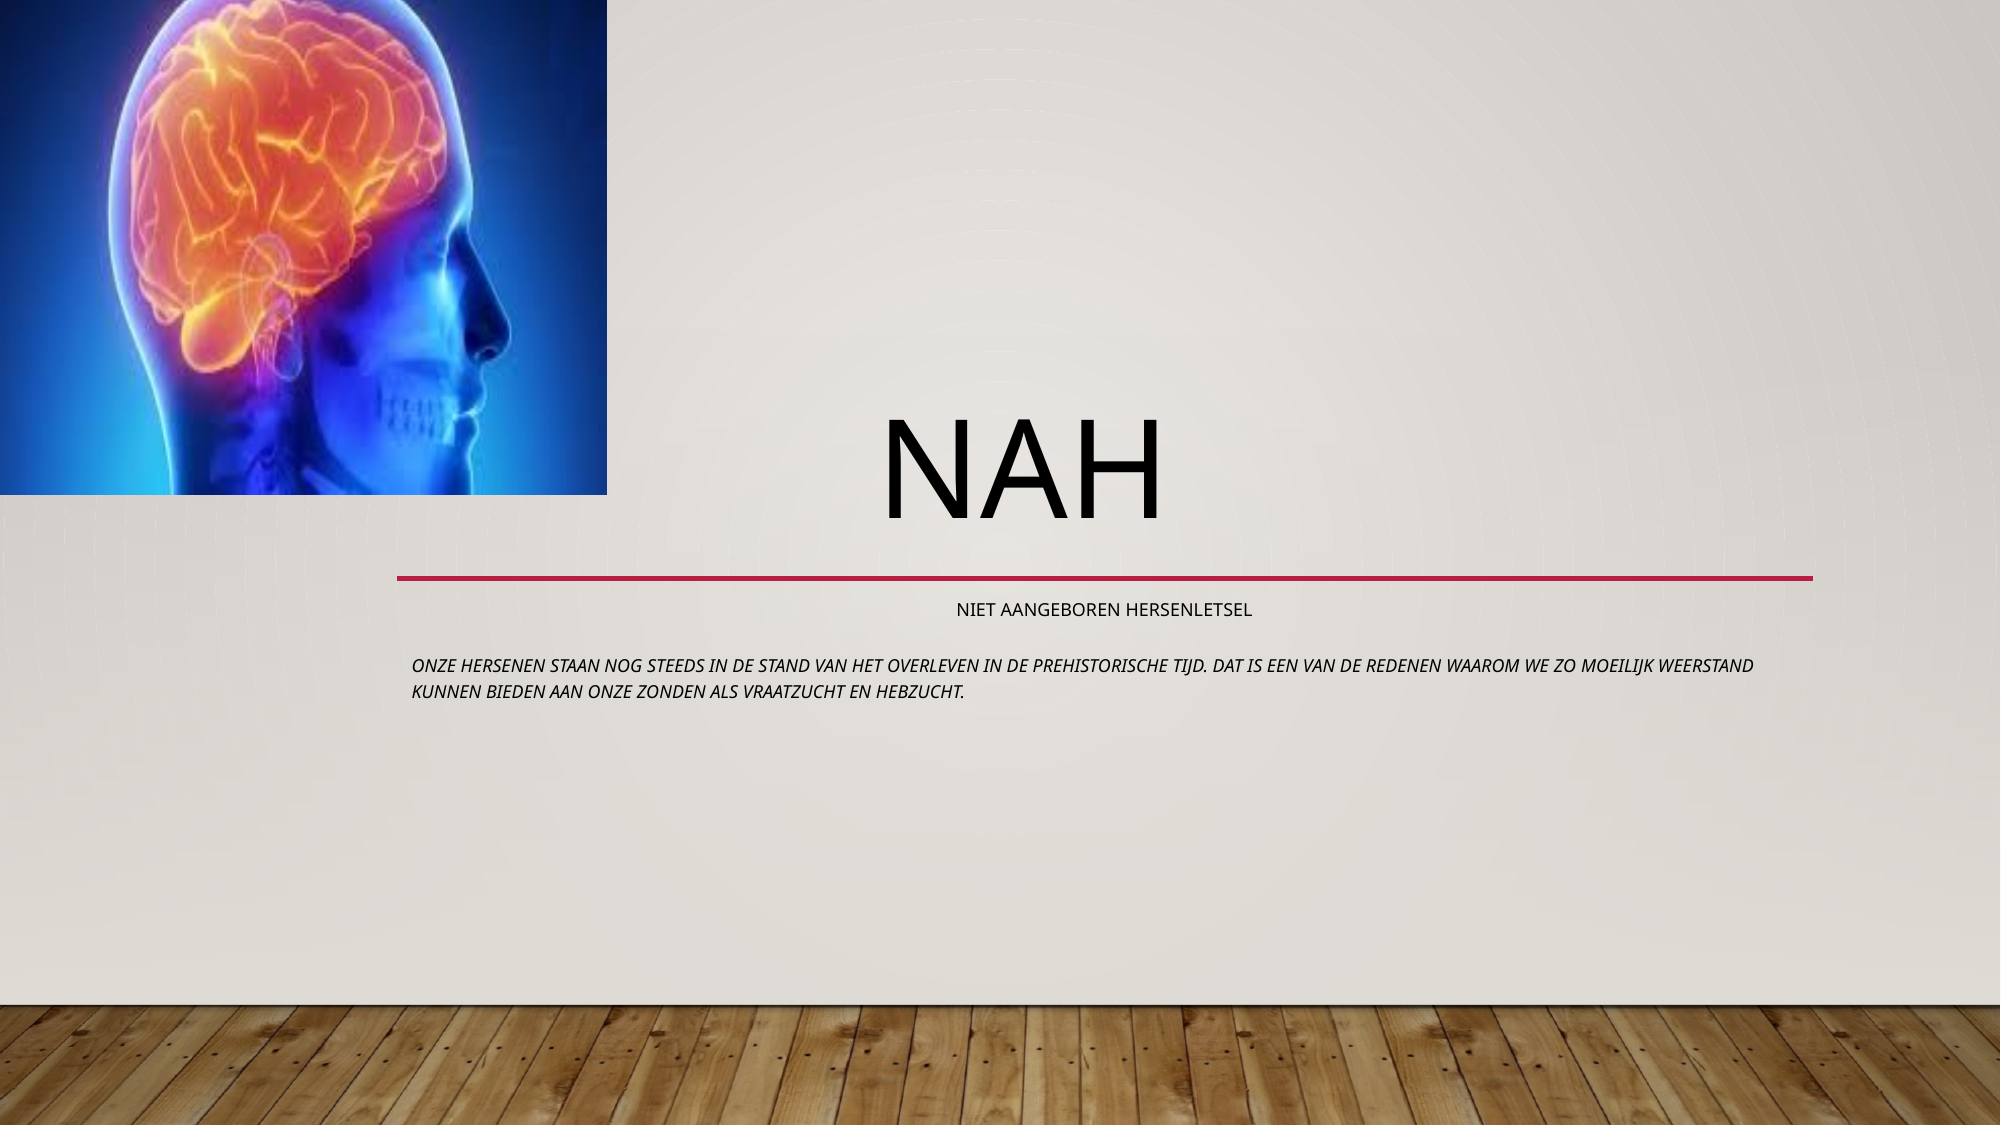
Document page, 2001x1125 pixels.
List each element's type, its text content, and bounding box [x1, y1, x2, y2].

title NAH [396, 131, 1814, 549]
picture [0, 1005, 2000, 1125]
picture [0, 0, 607, 496]
subtitle Niet aangeboren hersenletsel Onze hersenen staan nog steeds in de stand van het overleven in de prehistorische tijd. Dat is een van de redenen waarom we zo moeilijk weerstand kunnen bieden aan onze zonden als vraatzucht en hebzucht. [396, 579, 1814, 740]
